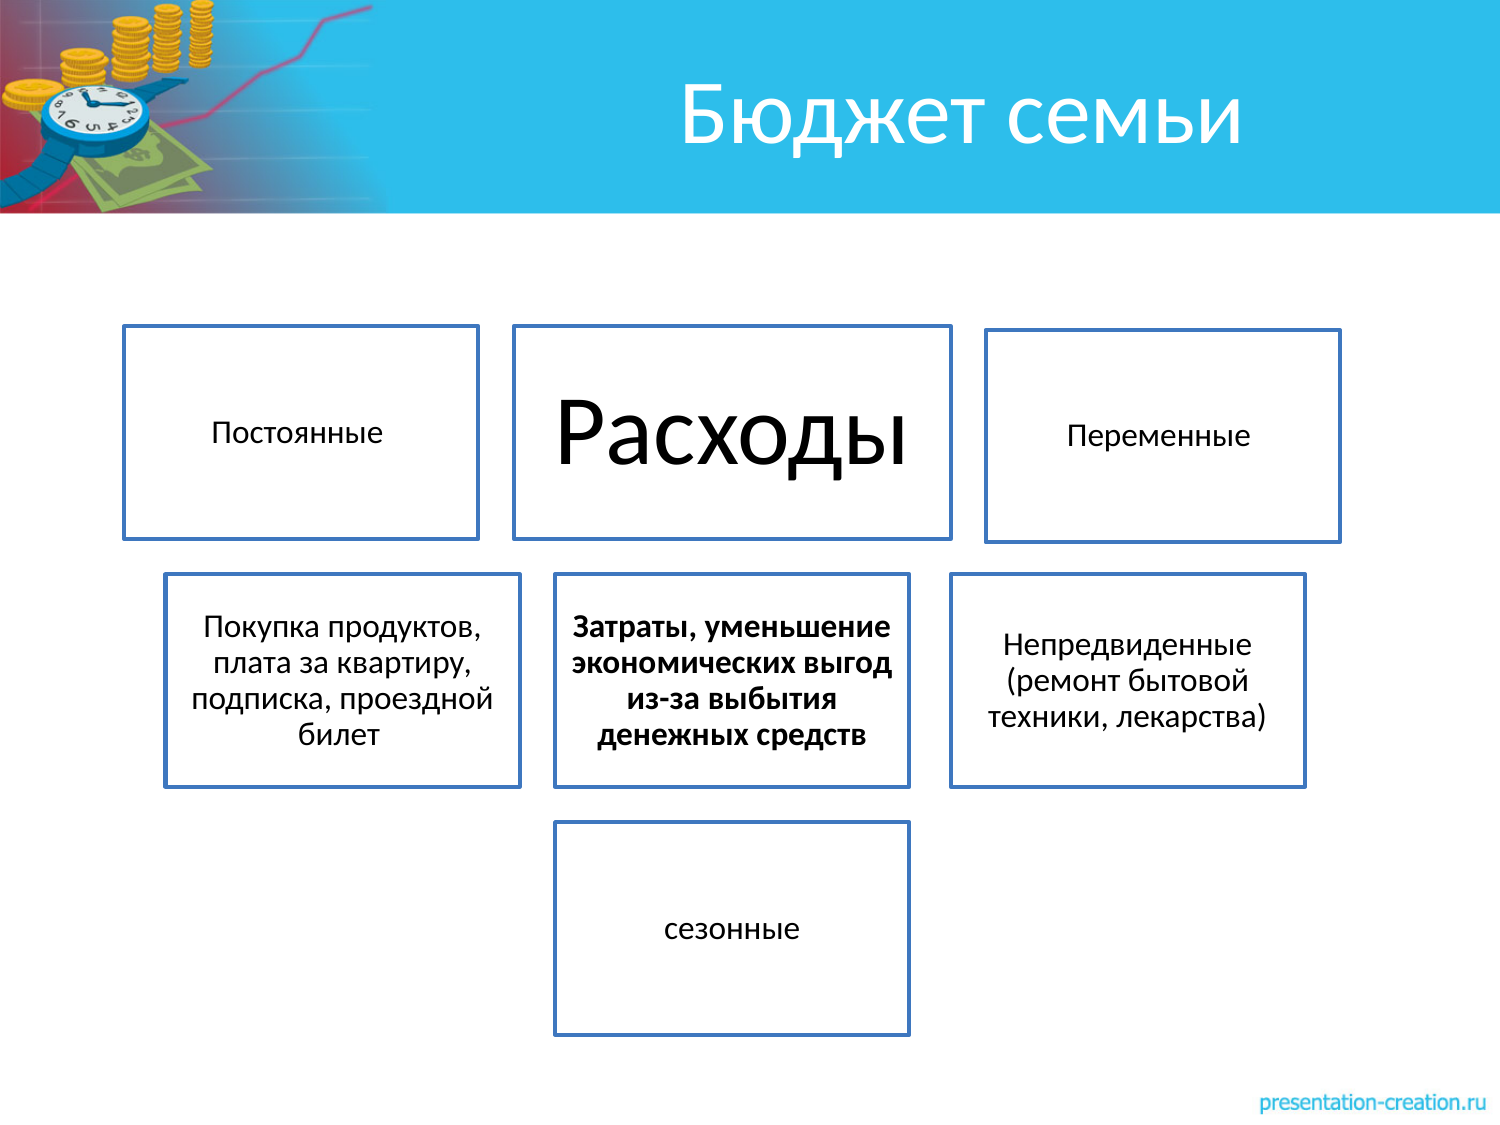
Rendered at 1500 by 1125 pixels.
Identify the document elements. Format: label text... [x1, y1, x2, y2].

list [52, 326, 1412, 1036]
picture [0, 0, 1500, 1125]
title Бюджет семьи [442, 0, 1483, 219]
